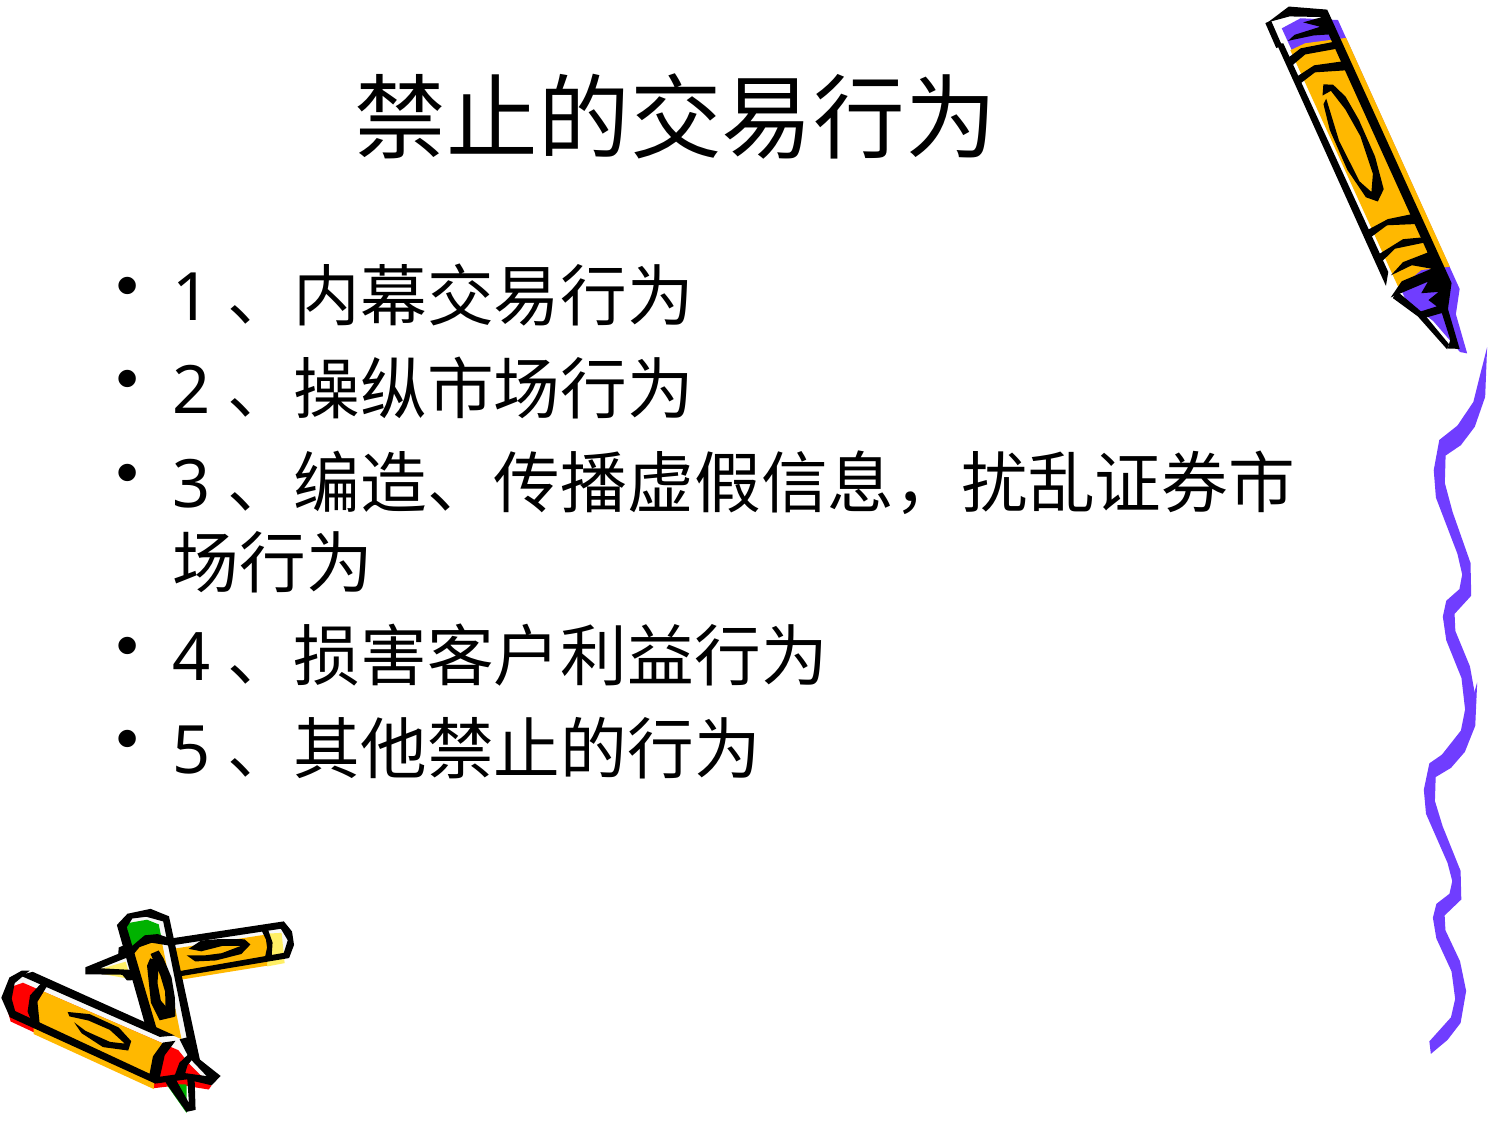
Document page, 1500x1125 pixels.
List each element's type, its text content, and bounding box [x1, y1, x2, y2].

list 1、内幕交易行为 2、操纵市场行为 3、编造、传播虚假信息，扰乱证券市场行为 4、损害客户利益行为 5、其他禁止的行为 [101, 246, 1376, 901]
title 禁止的交易行为 [112, 24, 1240, 246]
